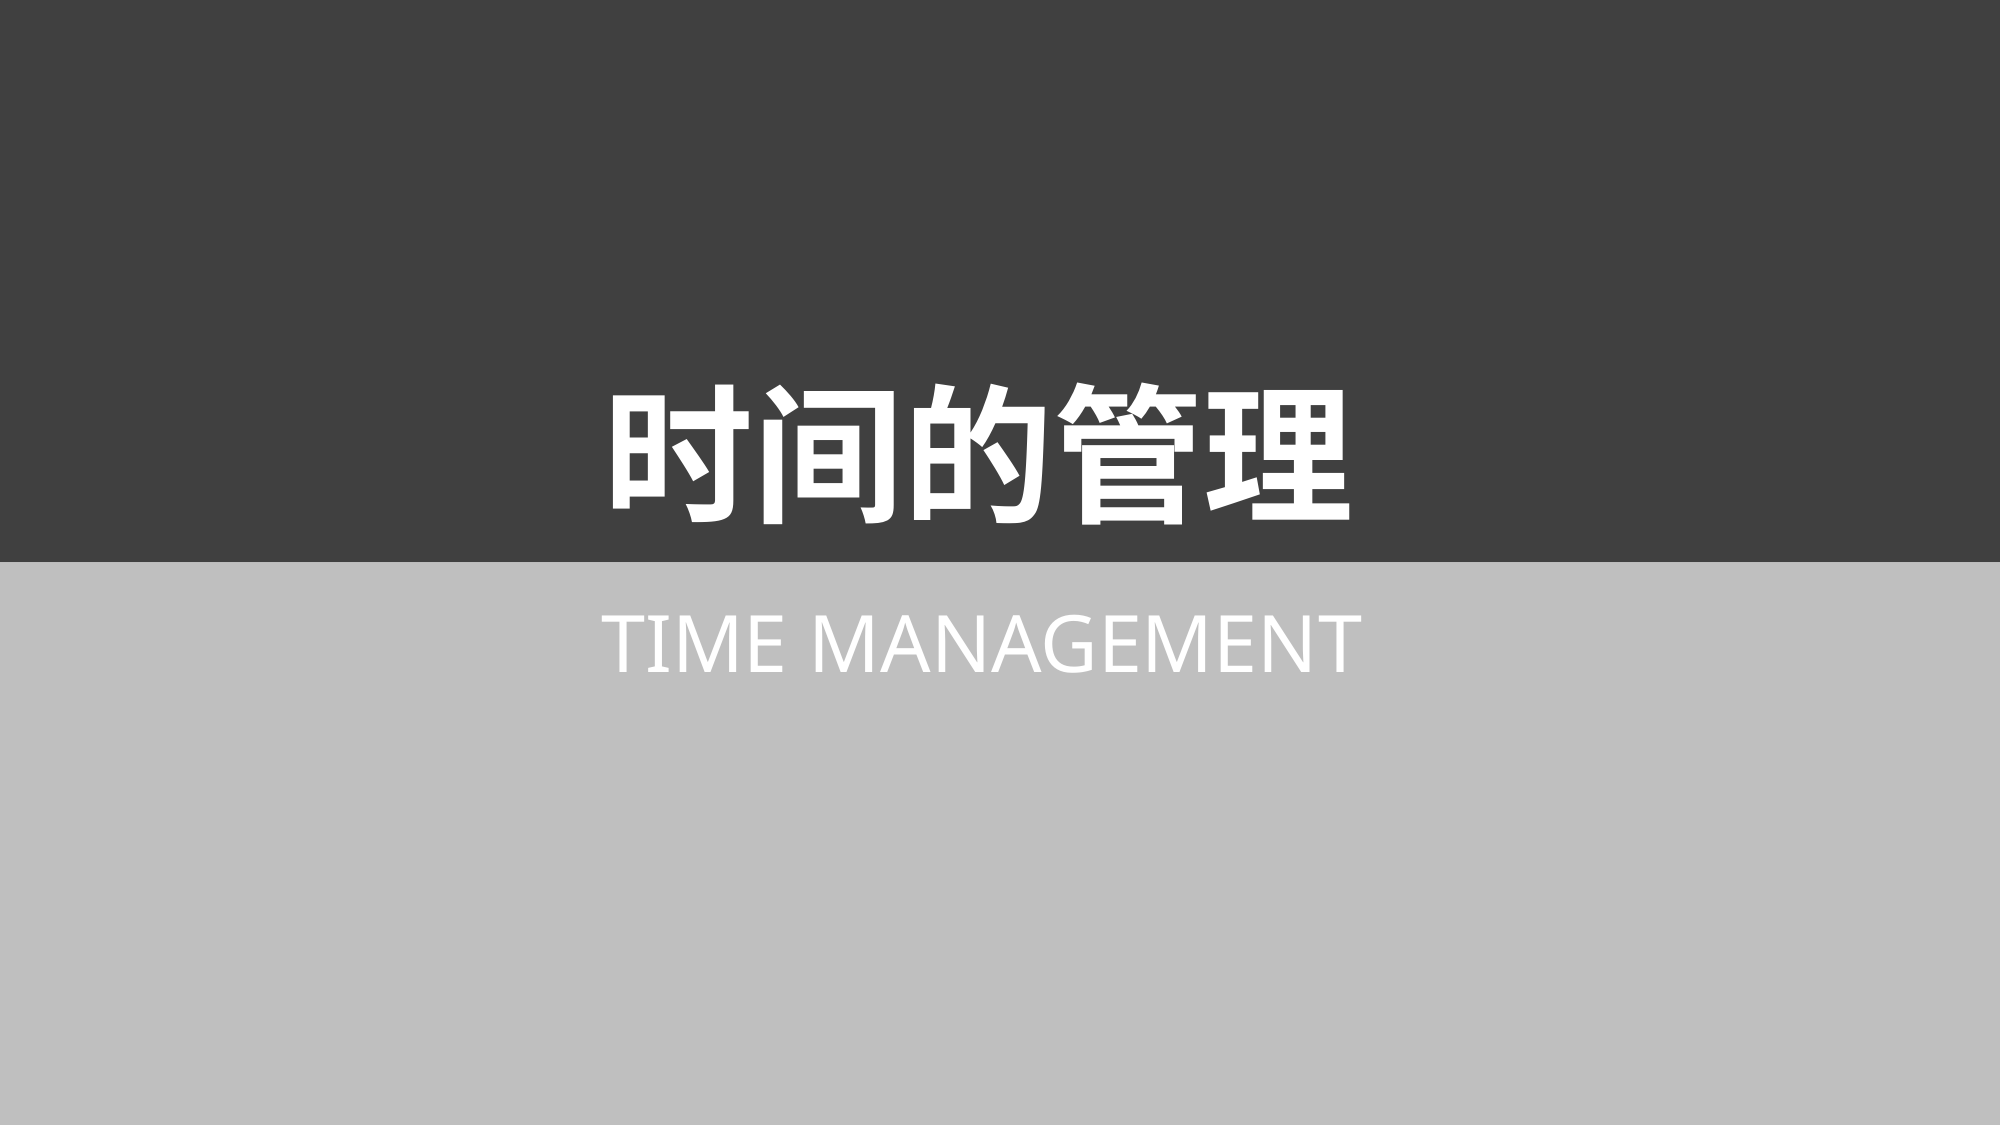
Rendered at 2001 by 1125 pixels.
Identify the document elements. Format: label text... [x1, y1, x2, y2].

text_box [0, 560, 2000, 1125]
text_box TIME MANAGEMENT [586, 586, 1686, 696]
text_box 时间的管理 [588, 353, 1687, 549]
text_box [0, 0, 2000, 560]
